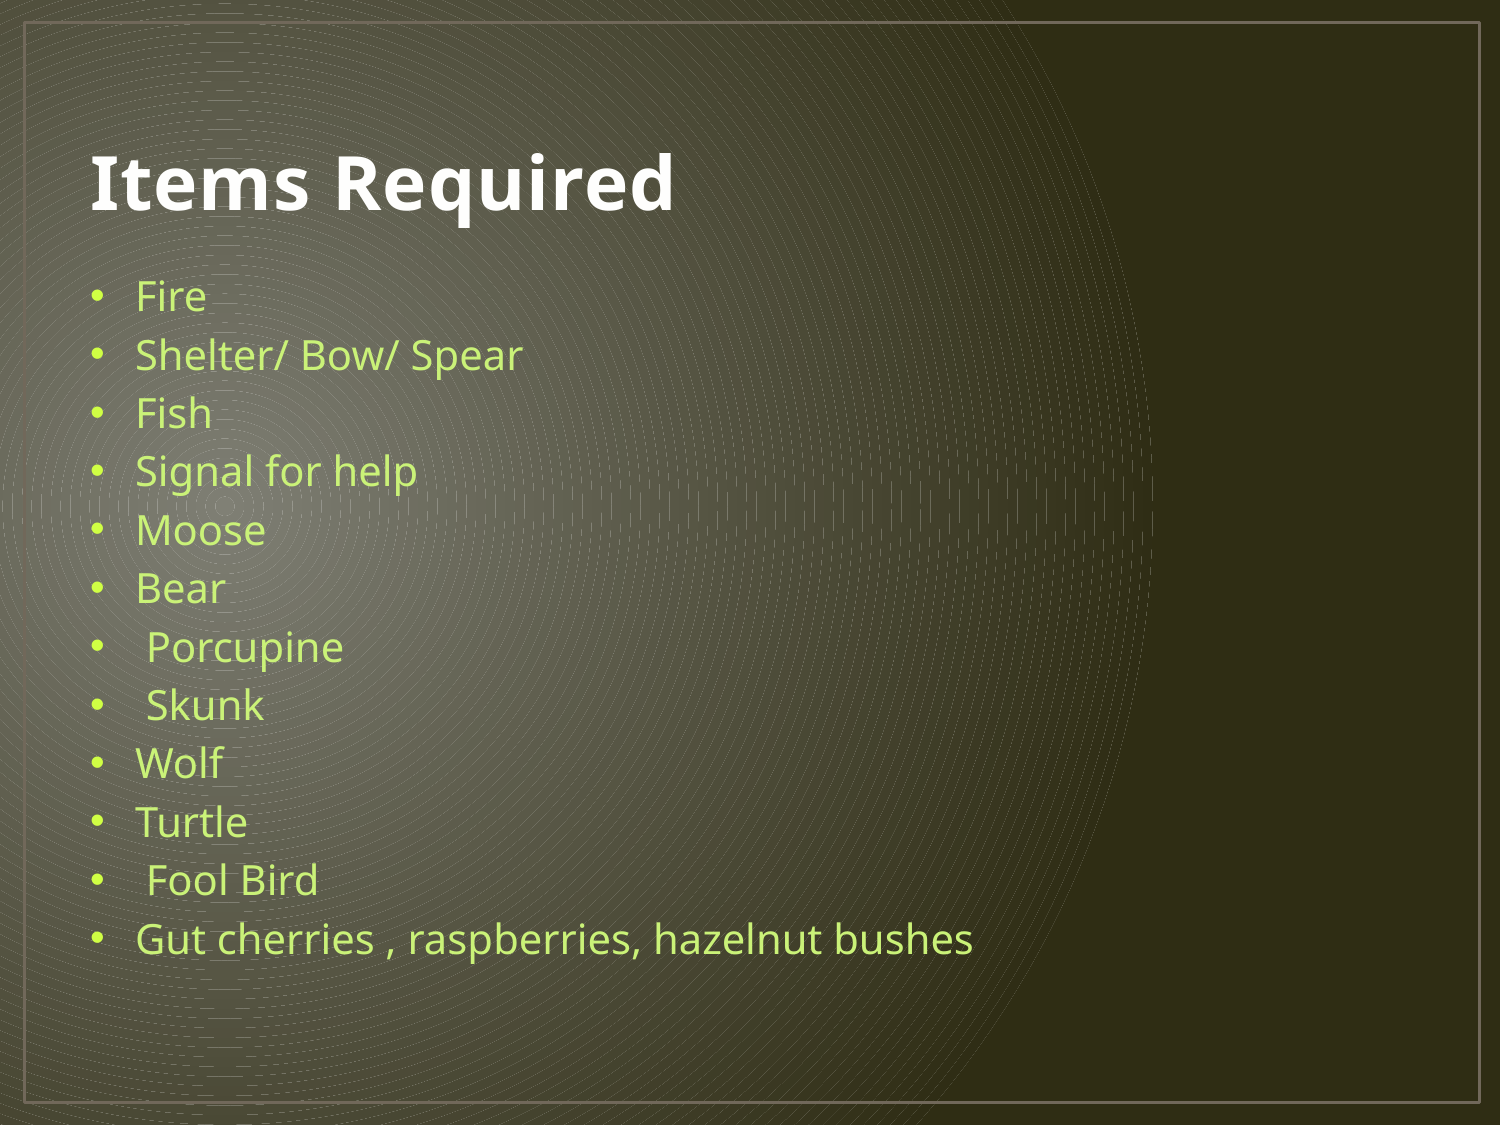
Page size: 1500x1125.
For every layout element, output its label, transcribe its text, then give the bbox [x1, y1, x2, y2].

title Items Required [75, 45, 1425, 233]
list Fire Shelter/ Bow/ Spear Fish Signal for help Moose Bear Porcupine Skunk Wolf Turtle Fool Bird Gut cherries , raspberries, hazelnut bushes [75, 262, 1425, 1005]
